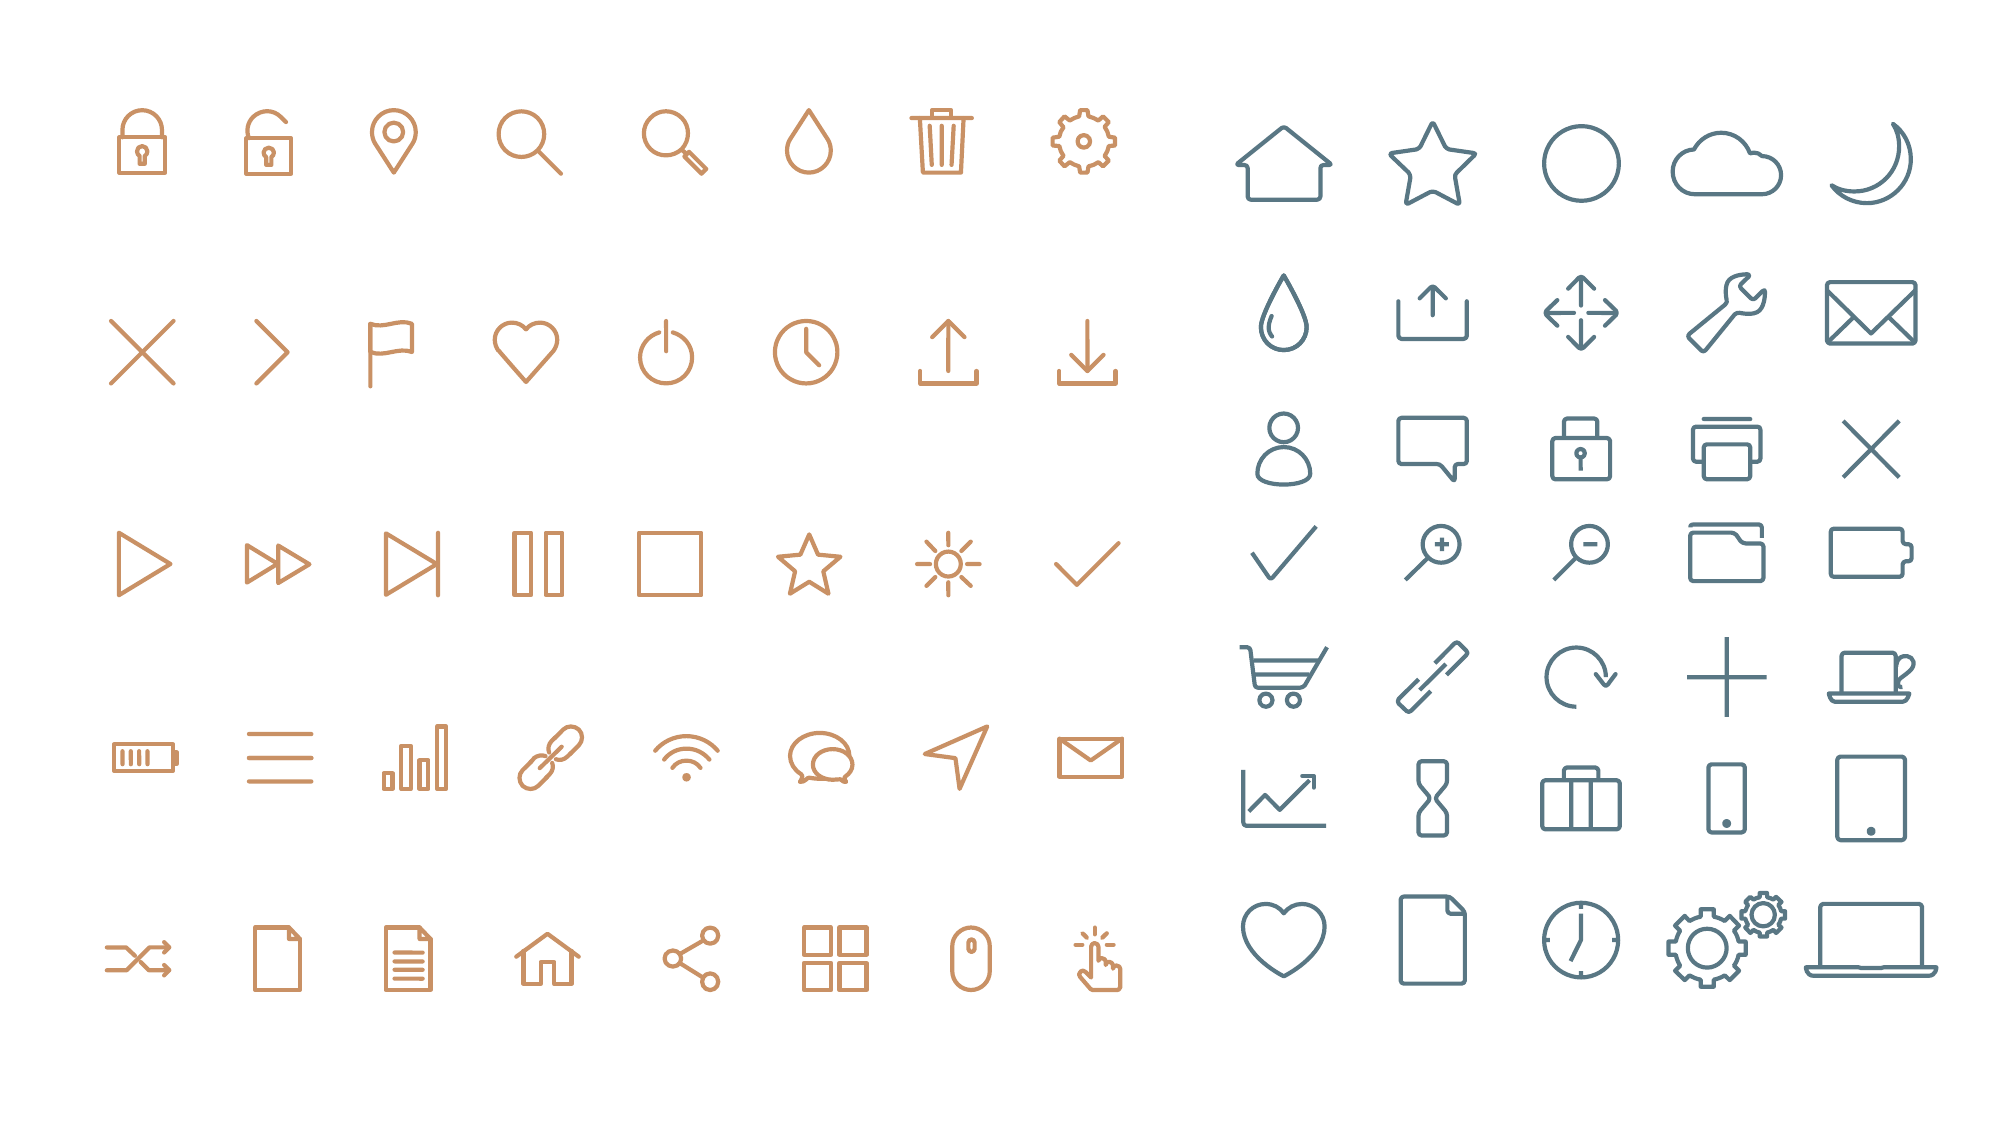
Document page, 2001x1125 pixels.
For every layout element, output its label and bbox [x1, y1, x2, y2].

text_box [1075, 927, 1121, 990]
text_box [924, 726, 988, 789]
text_box [789, 732, 853, 783]
text_box [119, 110, 166, 173]
text_box [494, 322, 558, 382]
text_box [514, 532, 563, 596]
text_box [245, 109, 292, 174]
text_box [383, 726, 447, 789]
text_box [385, 532, 438, 596]
text_box [1059, 738, 1122, 777]
text_box [246, 544, 310, 584]
text_box [371, 110, 416, 173]
text_box [641, 109, 707, 174]
text_box [640, 320, 693, 384]
text_box [114, 744, 177, 771]
text_box [385, 927, 431, 990]
text_box [1236, 122, 1937, 987]
text_box [911, 110, 972, 173]
text_box [118, 532, 171, 596]
text_box [664, 927, 719, 990]
text_box [516, 933, 579, 984]
text_box [370, 318, 412, 387]
text_box [1056, 543, 1119, 585]
text_box [917, 532, 980, 596]
text_box [106, 942, 170, 976]
text_box [638, 532, 702, 596]
text_box [655, 736, 718, 780]
text_box [803, 927, 867, 990]
text_box [1052, 110, 1116, 173]
text_box [518, 725, 583, 790]
text_box [496, 109, 561, 174]
text_box [920, 320, 977, 384]
text_box [110, 320, 174, 384]
text_box [255, 927, 300, 990]
text_box [256, 320, 288, 384]
text_box [1059, 320, 1116, 384]
text_box [952, 927, 990, 991]
text_box [777, 534, 841, 594]
text_box [248, 734, 312, 782]
text_box [774, 320, 838, 384]
text_box [787, 110, 831, 173]
